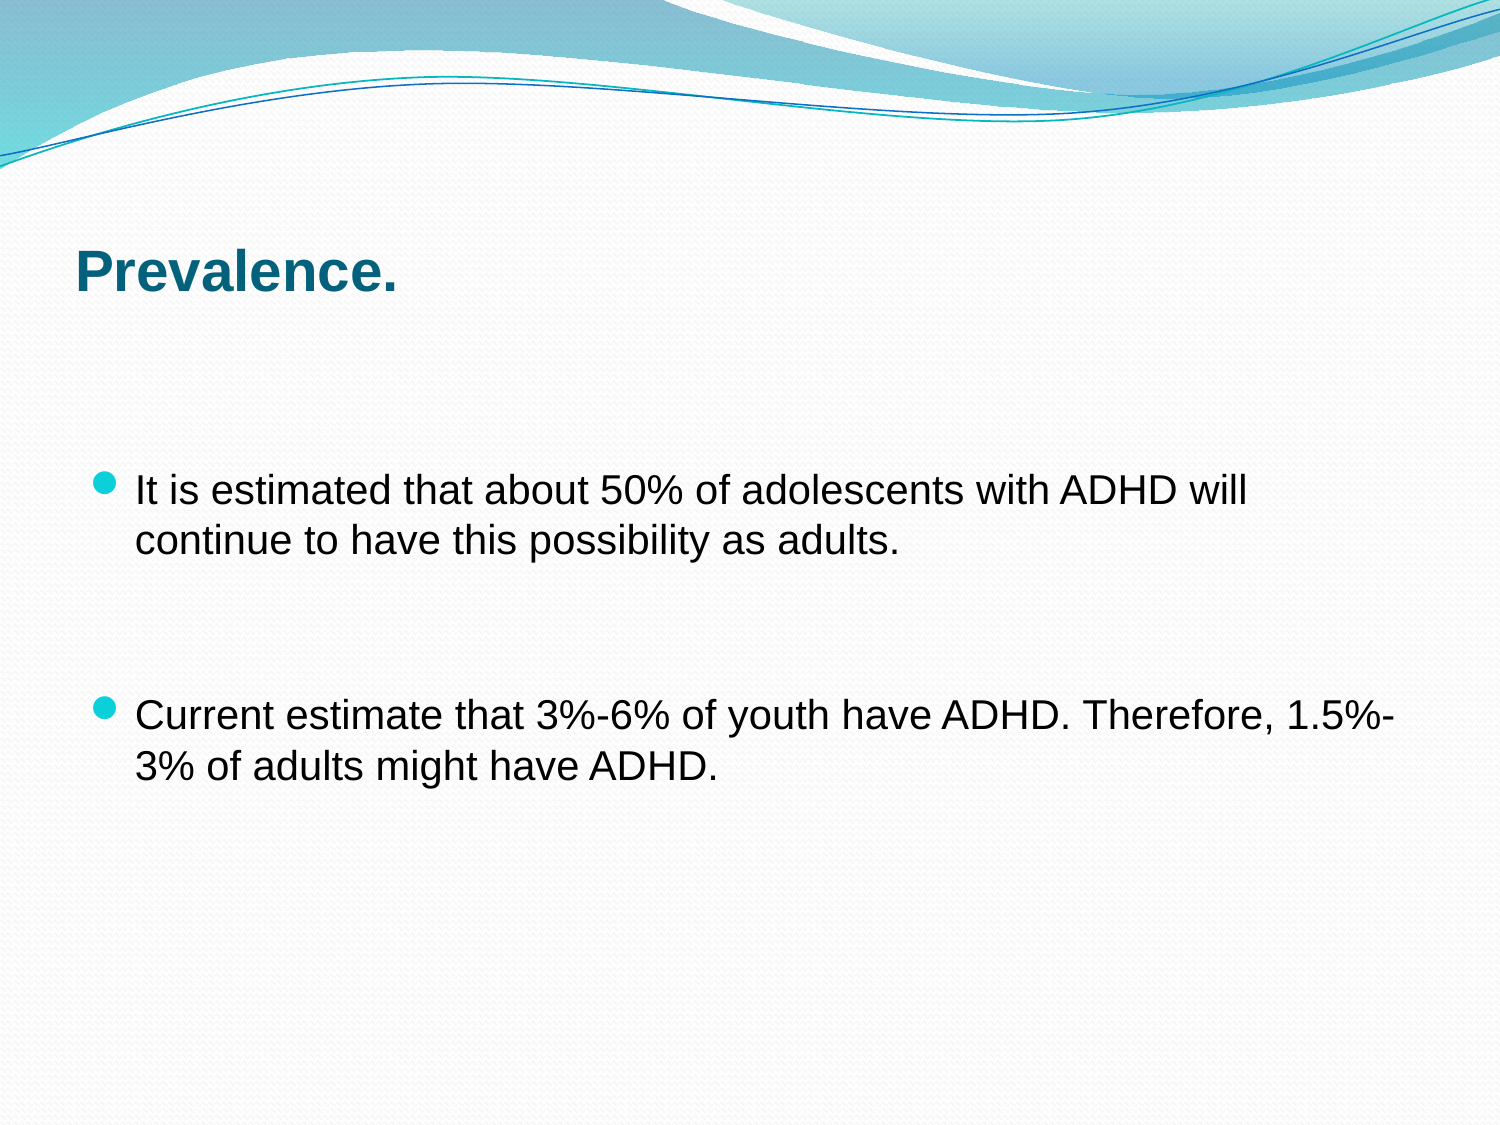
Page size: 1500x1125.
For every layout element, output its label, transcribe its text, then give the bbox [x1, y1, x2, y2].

list It is estimated that about 50% of adolescents with ADHD will continue to have this possibility as adults. Current estimate that 3%-6% of youth have ADHD. Therefore, 1.5%-3% of adults might have ADHD. [75, 317, 1425, 1038]
title Prevalence. [75, 115, 1425, 303]
